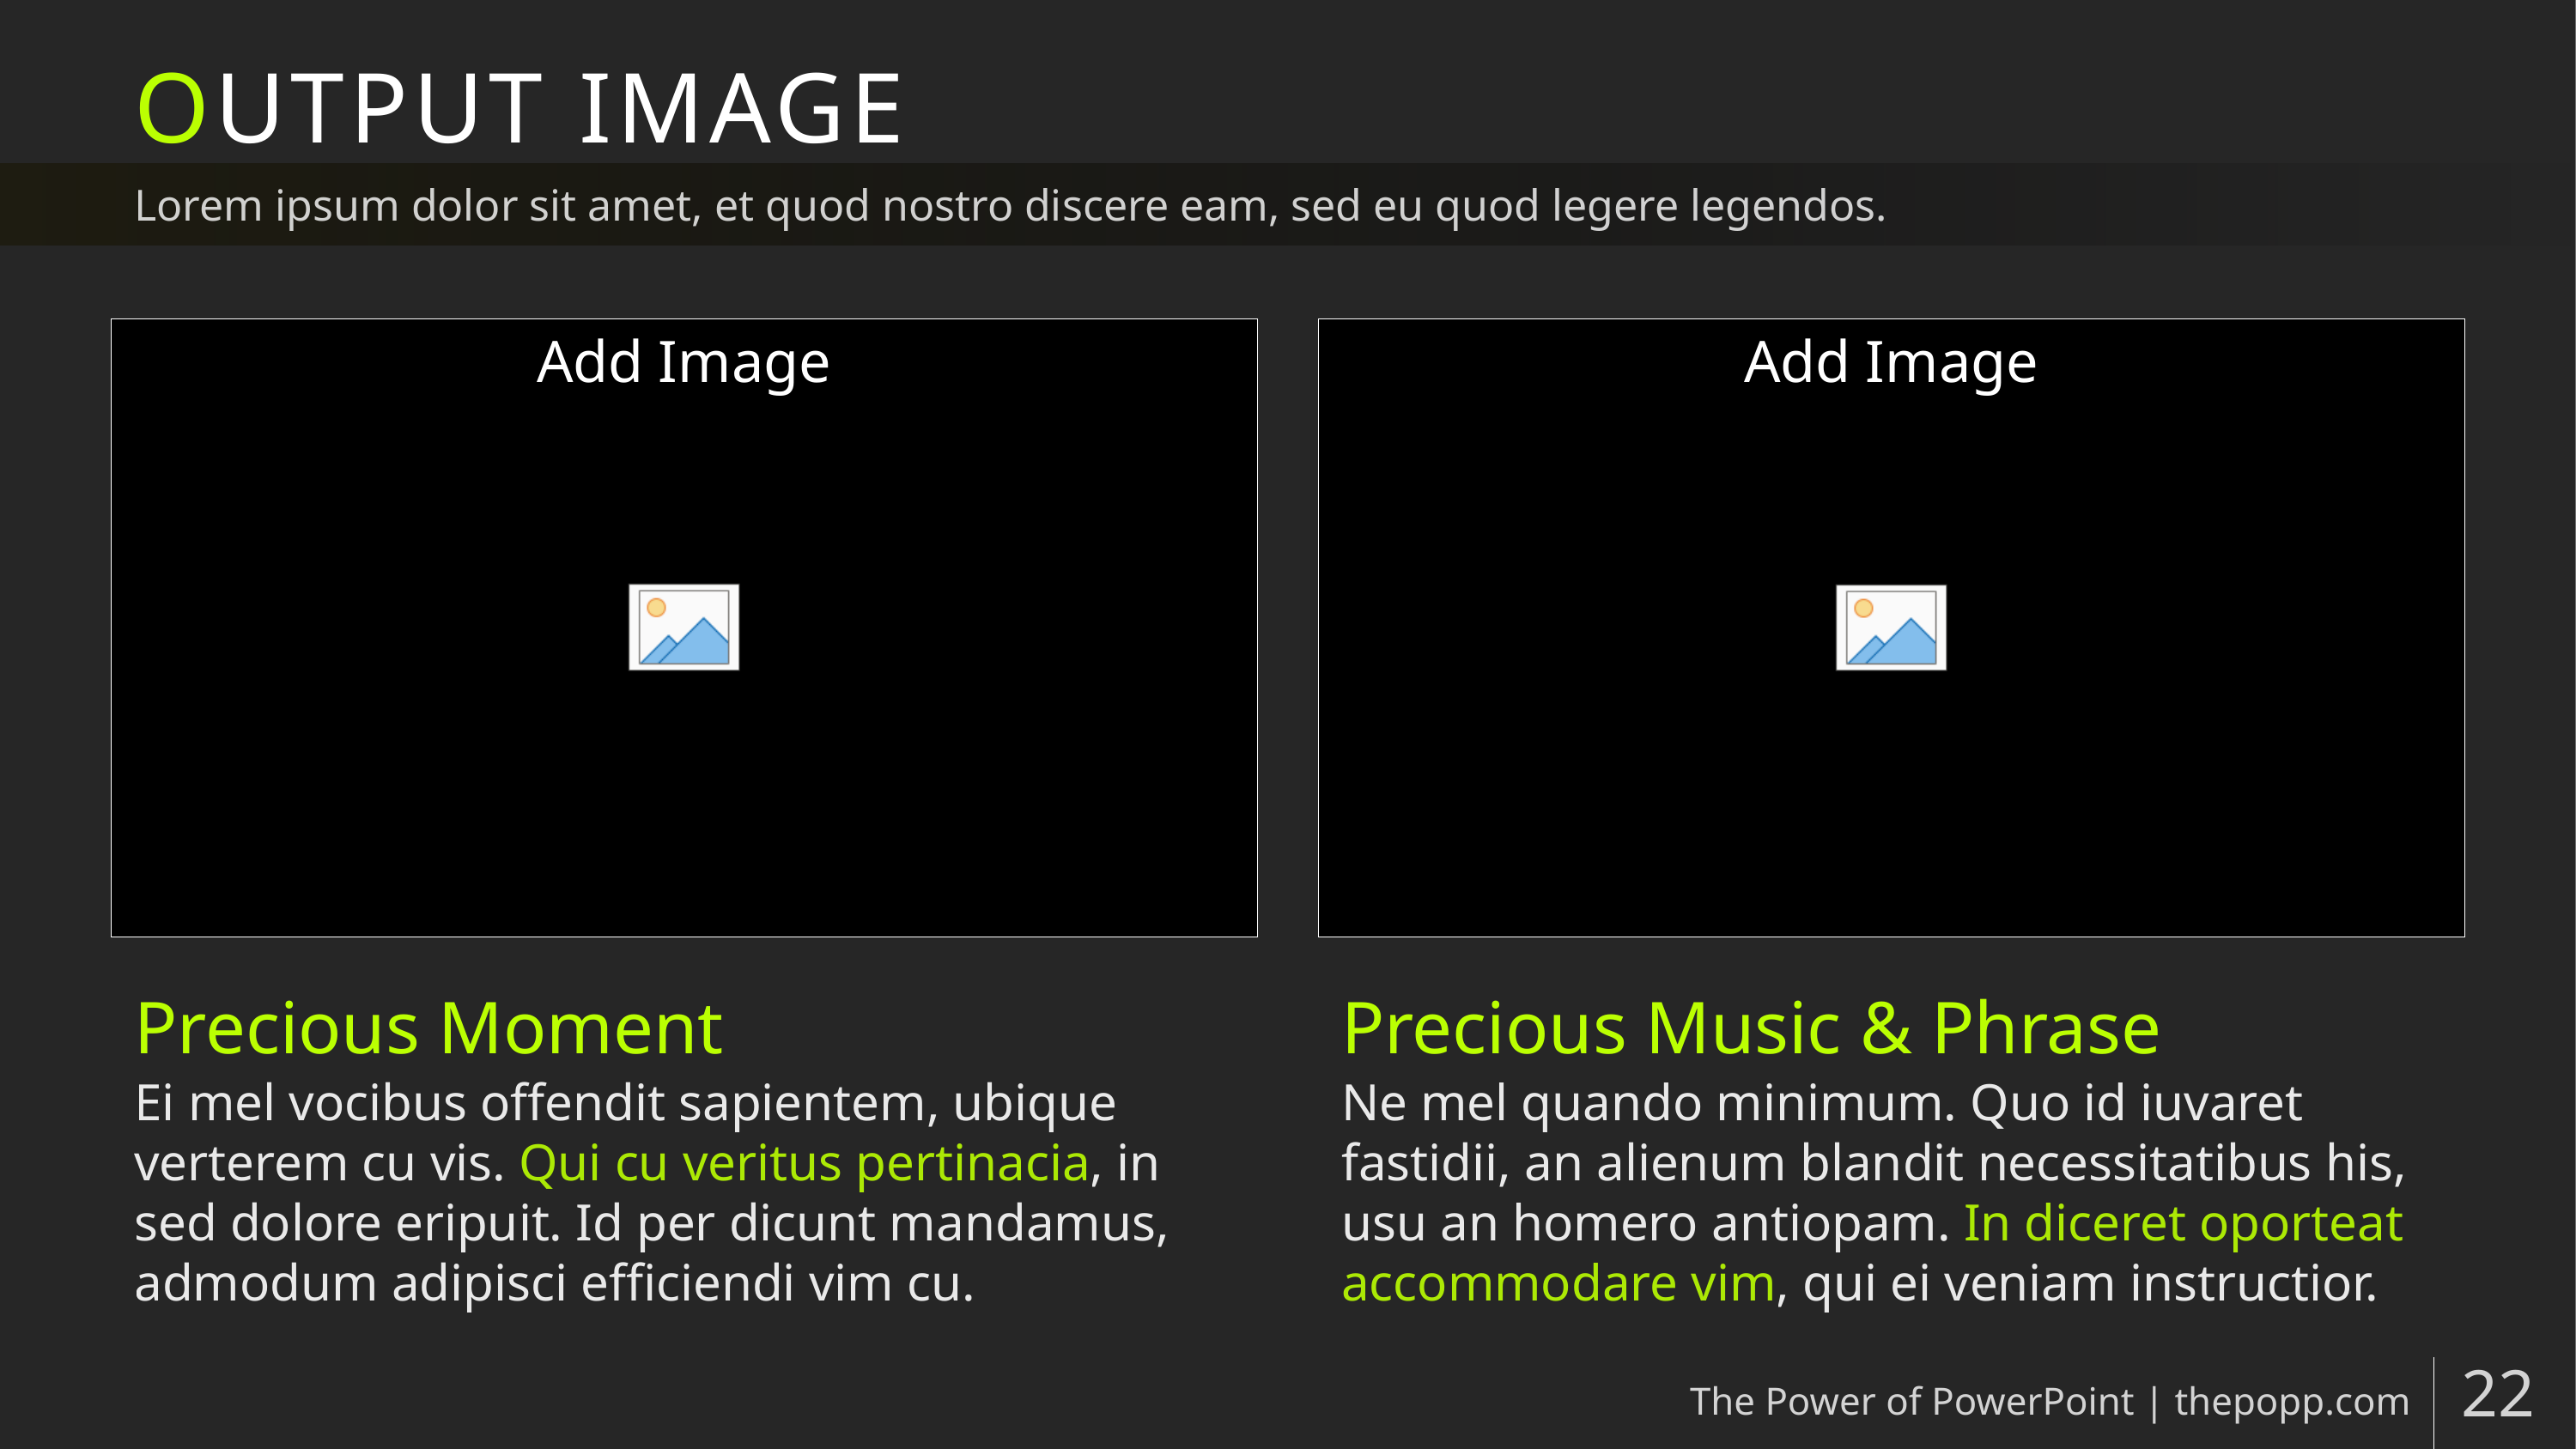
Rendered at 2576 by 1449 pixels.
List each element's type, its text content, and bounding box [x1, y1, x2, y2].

list Precious Music & Phrase [1318, 957, 2465, 1058]
list Lorem ipsum dolor sit amet, et quod nostro discere eam, sed eu quod legere legendos. [111, 167, 2404, 248]
list Ei mel vocibus offendit sapientem, ubique verterem cu vis. Qui cu veritus pertinacia, in sed dolore eripuit. Id per dicunt mandamus, admodum adipisci efficiendi vim cu. [111, 1058, 1258, 1333]
list Precious Moment [111, 957, 1258, 1058]
list Ne mel quando minimum. Quo id iuvaret fastidii, an alienum blandit necessitatibus his, usu an homero antiopam. In diceret oporteat accommodare vim, qui ei veniam instructior. [1318, 1058, 2465, 1333]
title OUTPUT IMAGE [111, 0, 2430, 174]
slide_number 22 [2438, 1357, 2576, 1434]
footer The Power of PowerPoint | thepopp.com [922, 1356, 2434, 1434]
picture [111, 318, 1258, 937]
picture [1318, 318, 2465, 938]
